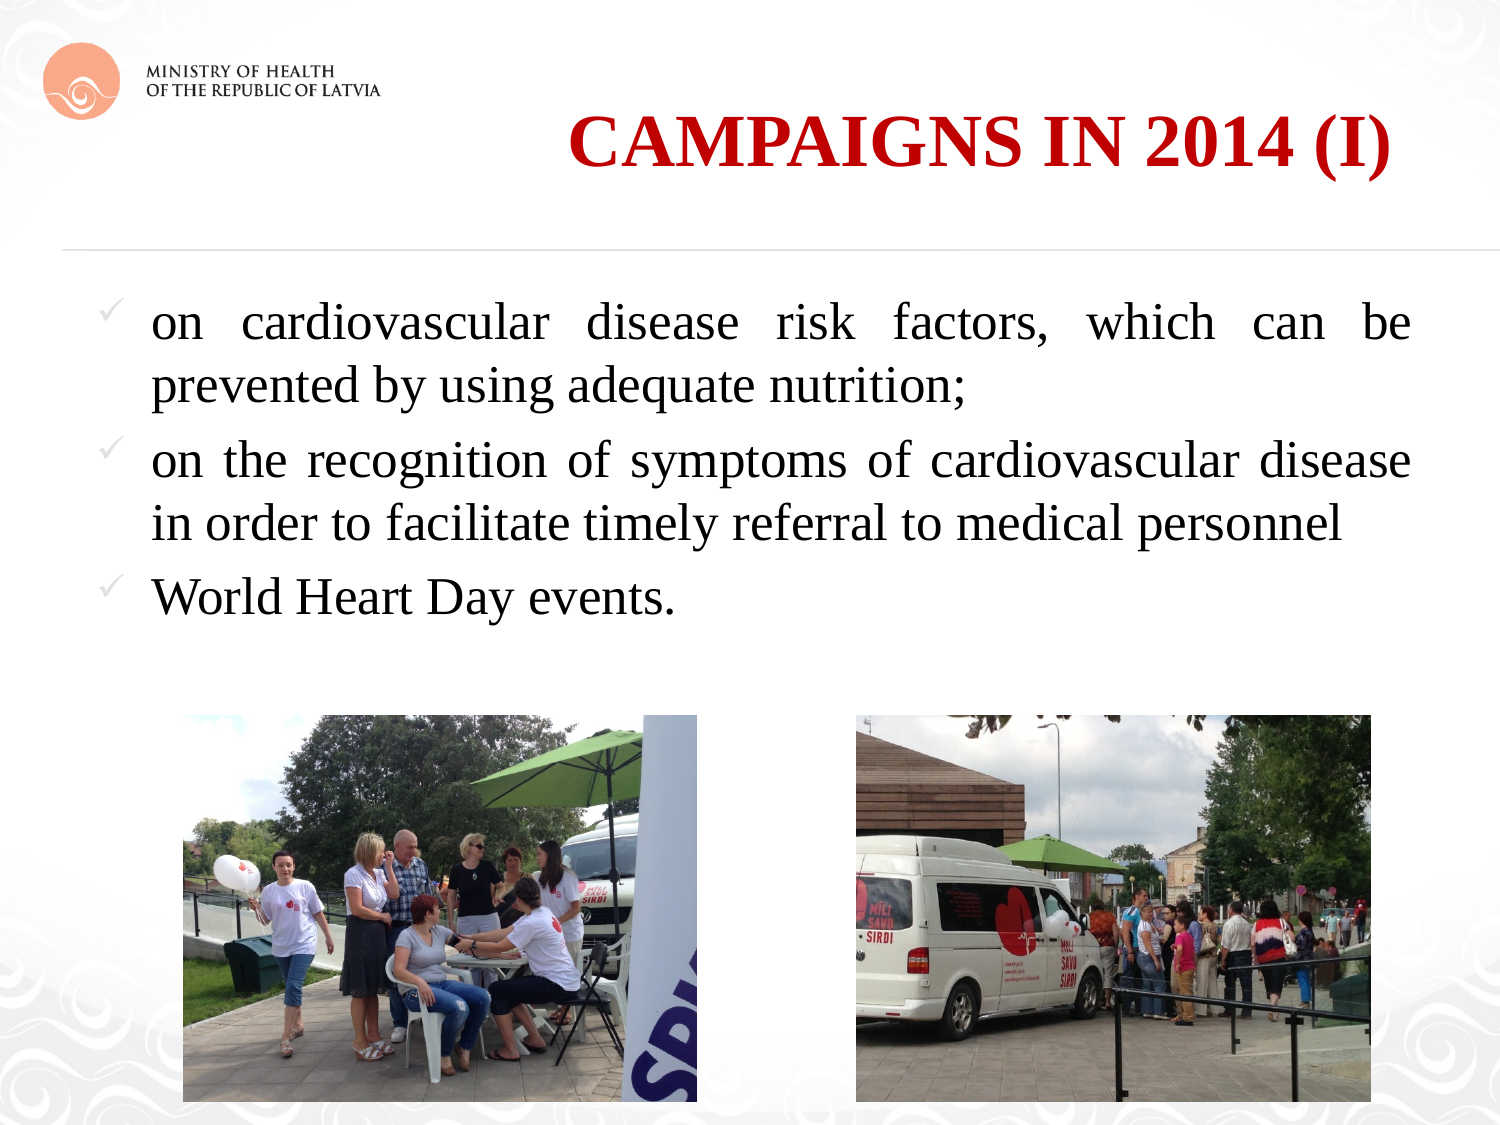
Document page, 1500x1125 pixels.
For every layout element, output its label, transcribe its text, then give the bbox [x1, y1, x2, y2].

list on cardiovascular disease risk factors, which can be prevented by using adequate nutrition; on the recognition of symptoms of cardiovascular disease in order to facilitate timely referral to medical personnel World Heart Day events. [81, 278, 1429, 668]
picture [0, 0, 1500, 1125]
text_box CAMPAIGNS IN 2014 (I) [489, 42, 1471, 231]
